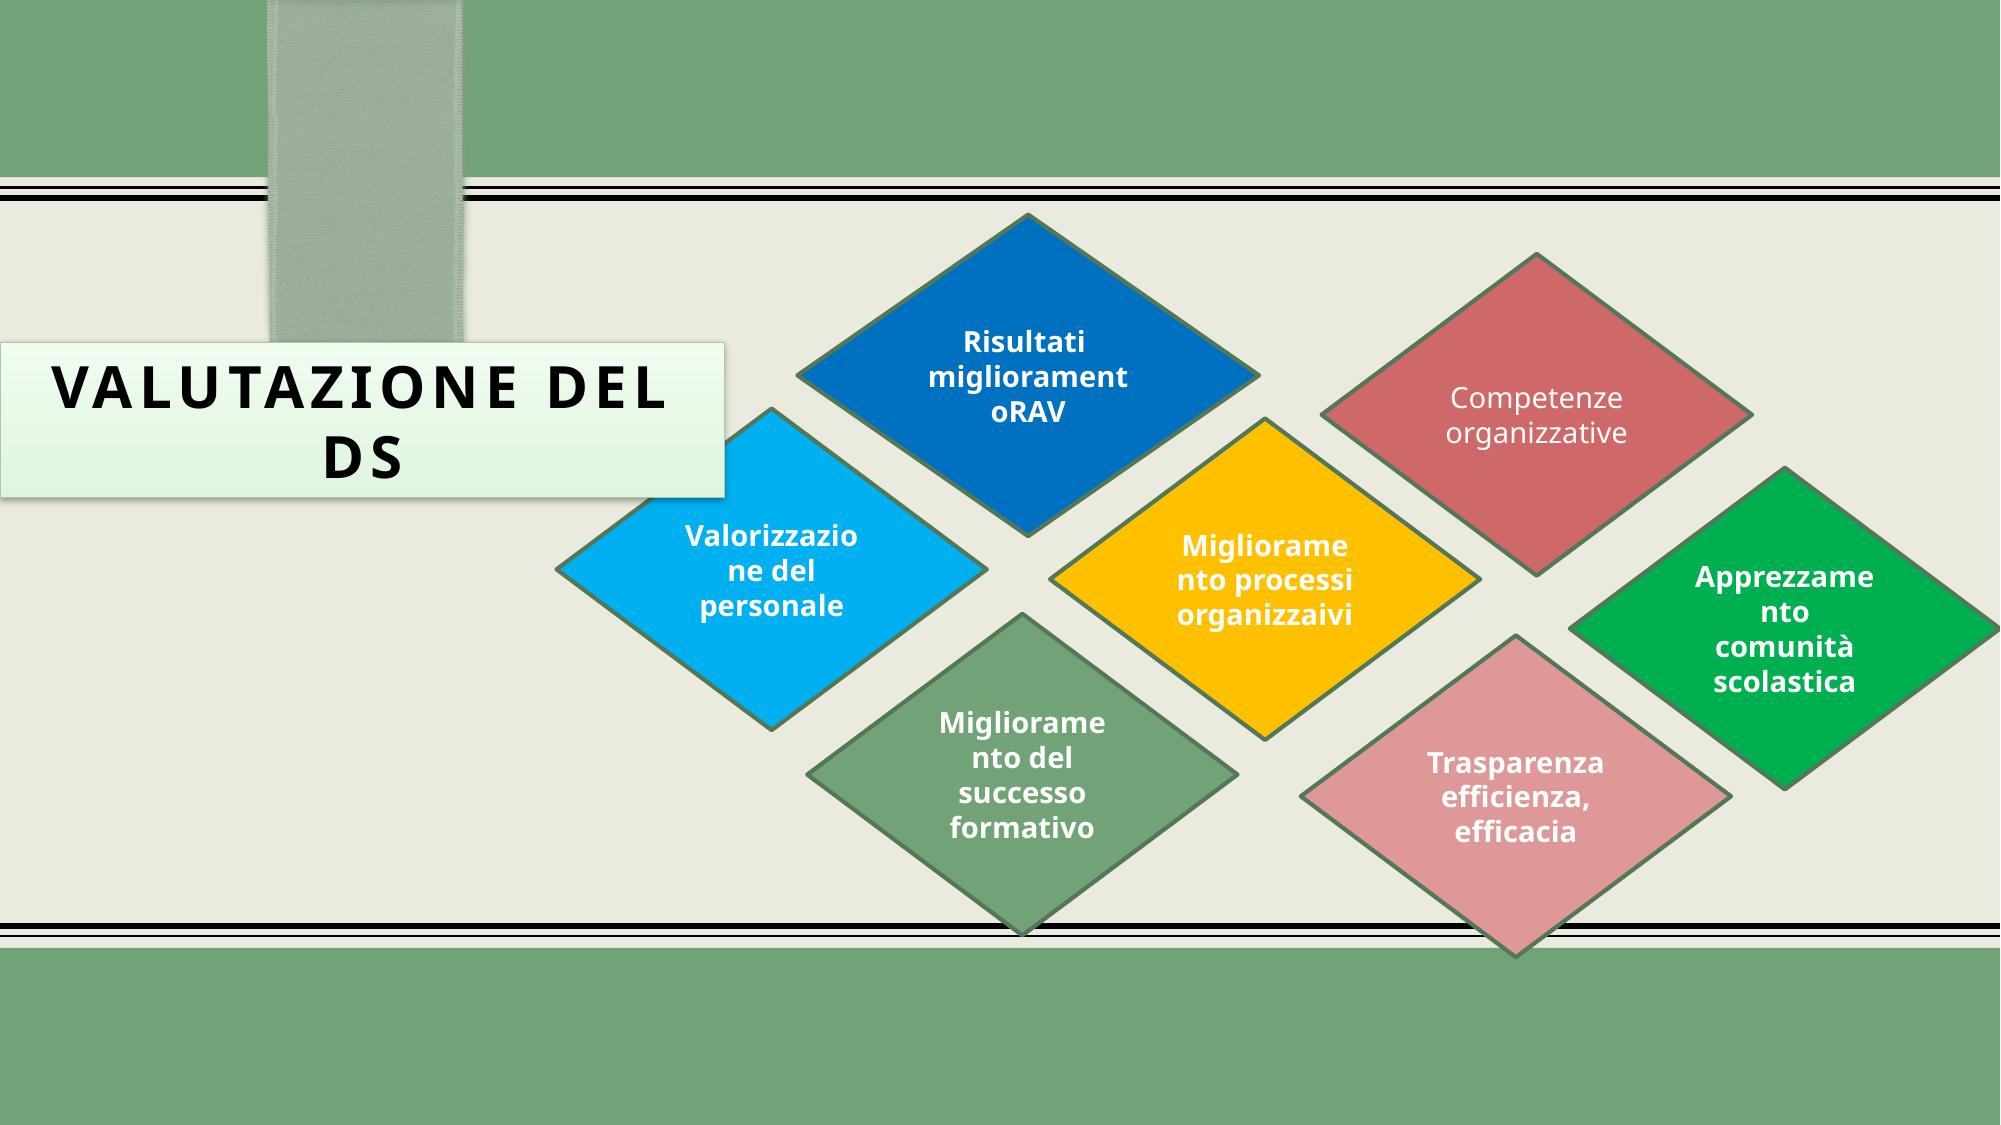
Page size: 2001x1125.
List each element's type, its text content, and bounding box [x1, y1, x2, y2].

text_box Apprezzamento comunità scolastica [1567, 465, 2000, 792]
text_box Valorizzazione del personale [554, 406, 989, 732]
text_box VALUTAZIONE DEL DS [0, 342, 725, 498]
text_box Competenze organizzative [1319, 252, 1755, 578]
text_box Miglioramento del successo formativo [805, 612, 1240, 938]
text_box Trasparenza efficienza, efficacia [1298, 633, 1734, 959]
text_box Miglioramento processi organizzaivi [1047, 416, 1483, 742]
text_box Risultati miglioramentoRAV [795, 212, 1262, 538]
